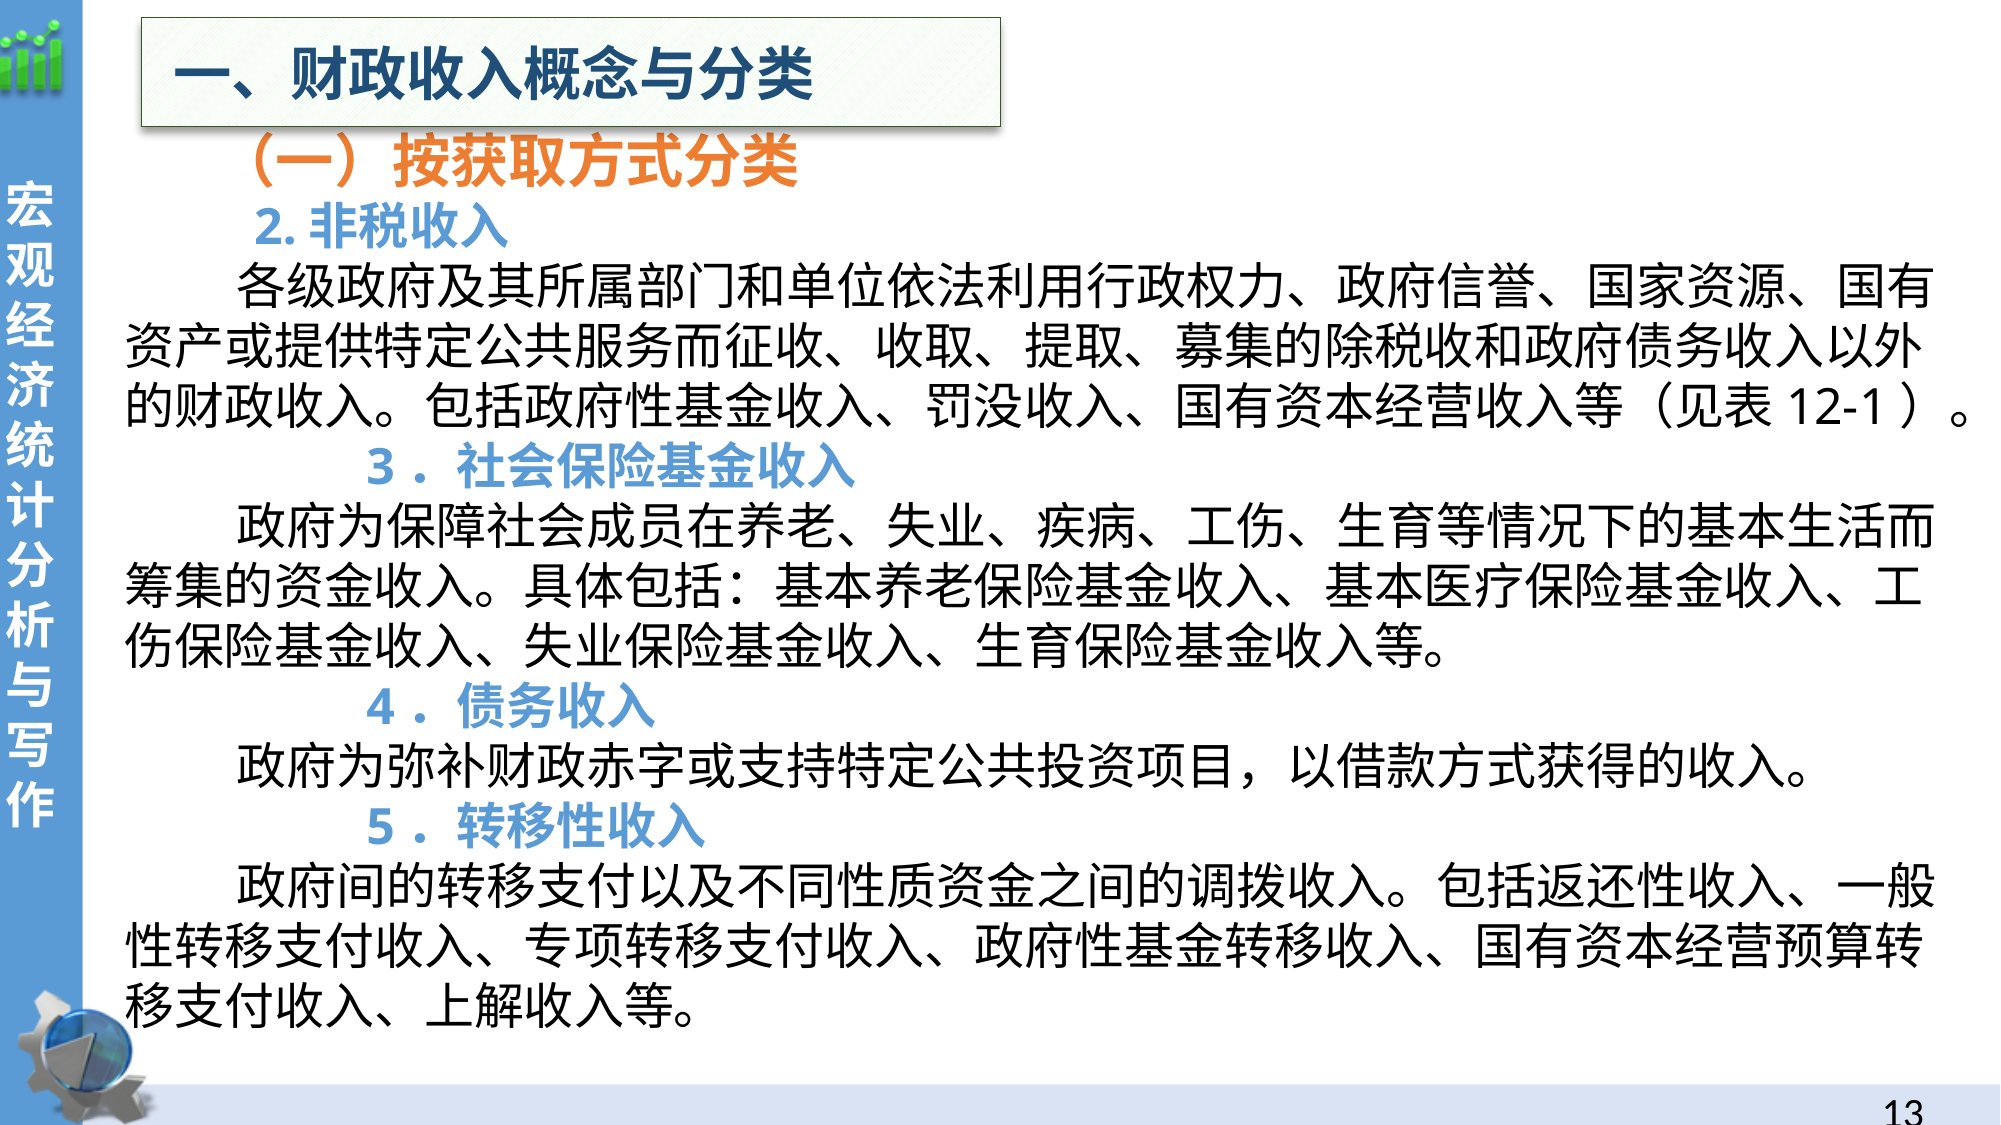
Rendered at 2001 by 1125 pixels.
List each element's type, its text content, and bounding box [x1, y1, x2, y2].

picture [0, 0, 2001, 1125]
text_box （一）按获取方式分类 2.非税收入 各级政府及其所属部门和单位依法利用行政权力、政府信誉、国家资源、国有资产或提供特定公共服务而征收、收取、提取、募集的除税收和政府债务收入以外的财政收入。包括政府性基金收入、罚没收入、国有资本经营收入等（见表12-1）。 3．社会保险基金收入 政府为保障社会成员在养老、失业、疾病、工伤、生育等情况下的基本生活而筹集的资金收入。具体包括：基本养老保险基金收入、基本医疗保险基金收入、工伤保险基金收入、失业保险基金收入、生育保险基金收入等。 4．债务收入 政府为弥补财政赤字或支持特定公共投资项目，以借款方式获得的收入。 5．转移性收入 政府间的转移支付以及不同性质资金之间的调拨收入。包括返还性收入、一般性转移支付收入、专项转移支付收入、政府性基金转移收入、国有资本经营预算转移支付收入、上解收入等。 [109, 107, 1982, 1049]
text_box 12 [1786, 1085, 1940, 1125]
text_box 一、财政收入概念与分类 [141, 17, 1000, 127]
